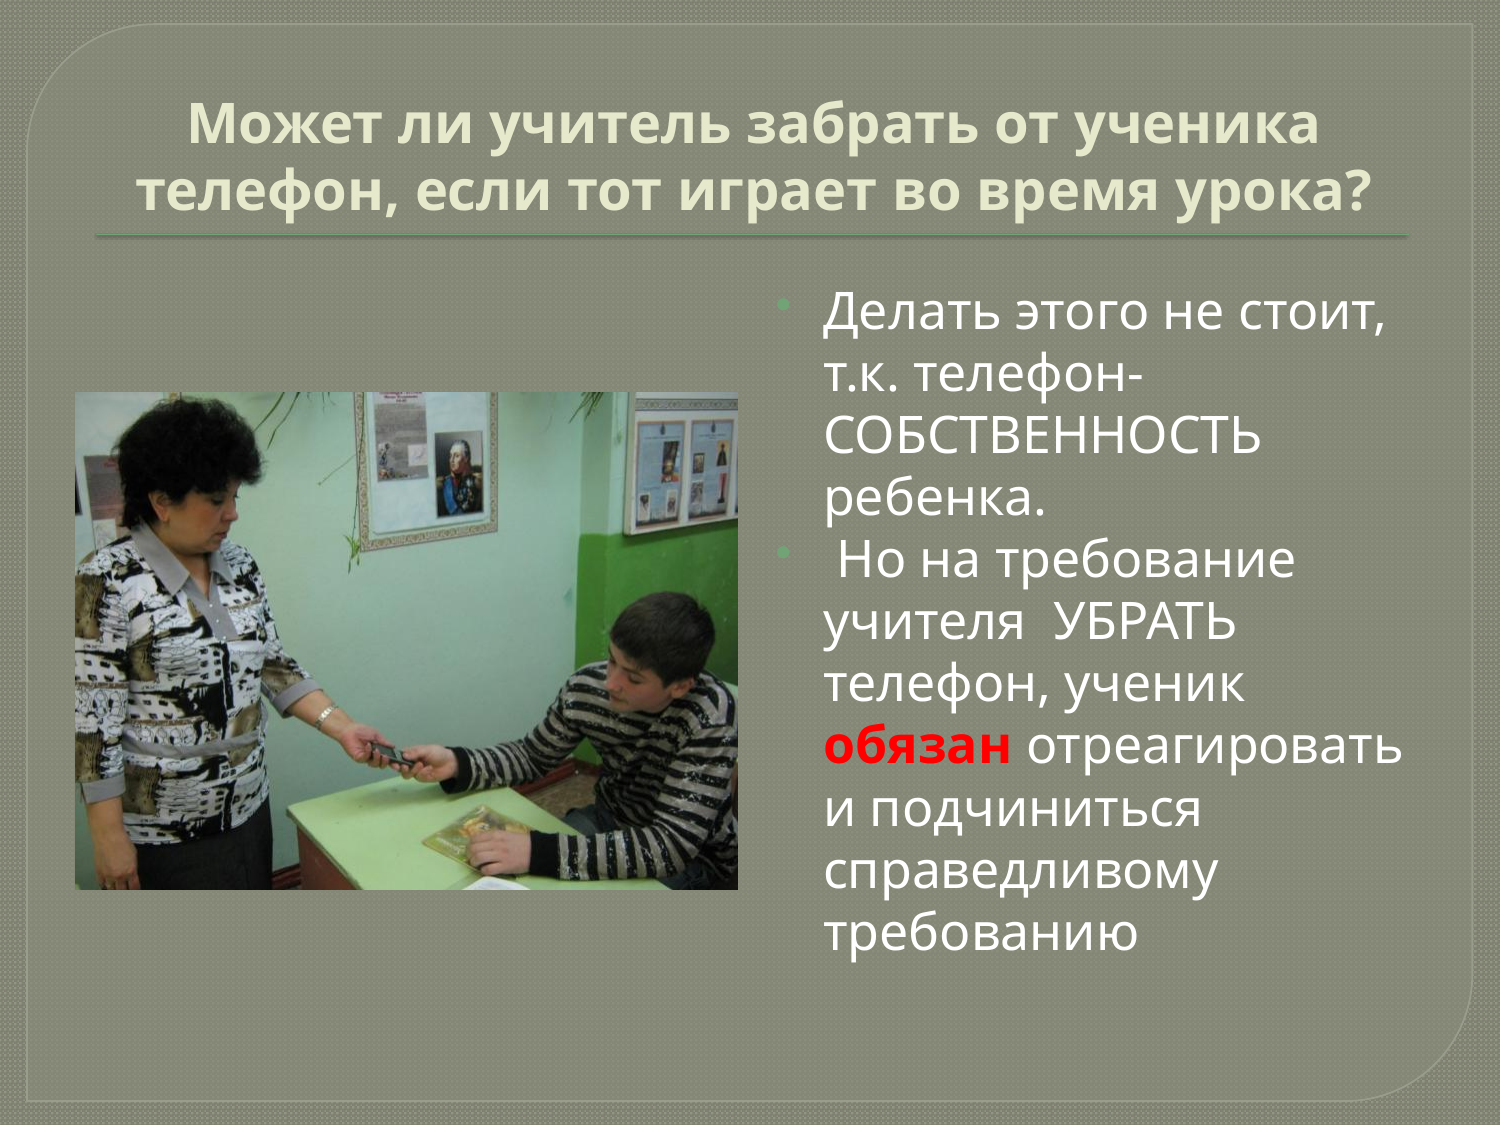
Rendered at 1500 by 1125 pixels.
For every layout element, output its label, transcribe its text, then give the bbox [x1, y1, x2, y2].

title Может ли учитель забрать от ученика телефон, если тот играет во время урока? [75, 41, 1425, 230]
list Делать этого не стоит, т.к. телефон-СОБСТВЕННОСТЬ ребенка. Но на требование учителя УБРАТЬ телефон, ученик обязан отреагировать и подчиниться справедливому требованию [762, 270, 1425, 1013]
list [74, 392, 738, 890]
